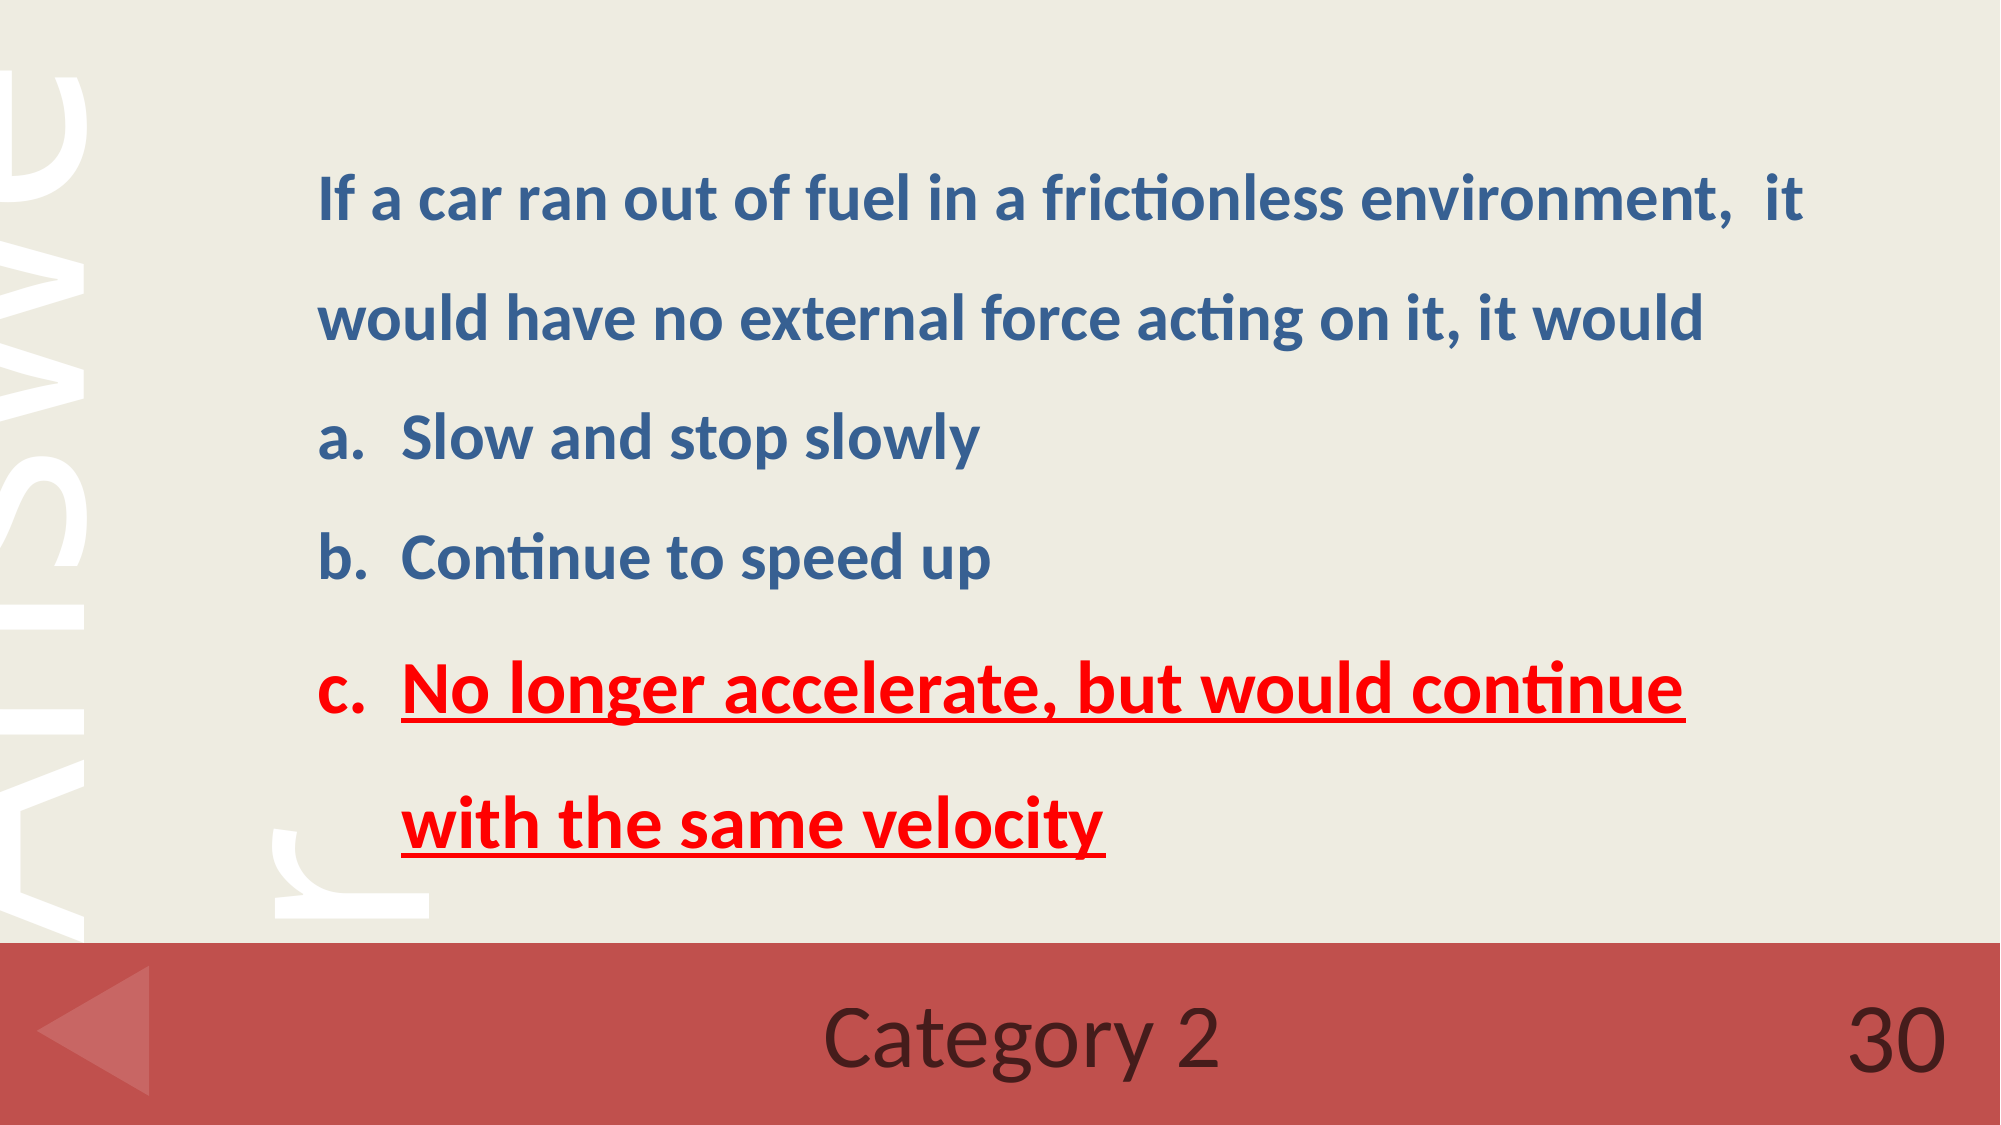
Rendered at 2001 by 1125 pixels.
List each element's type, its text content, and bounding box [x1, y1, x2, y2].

title Category 2 [123, 937, 1924, 1125]
list 30 [1924, 967, 1963, 1097]
list If a car ran out of fuel in a frictionless environment, it would have no external force acting on it, it would Slow and stop slowly Continue to speed up No longer accelerate, but would continue with the same velocity [302, 115, 1847, 862]
